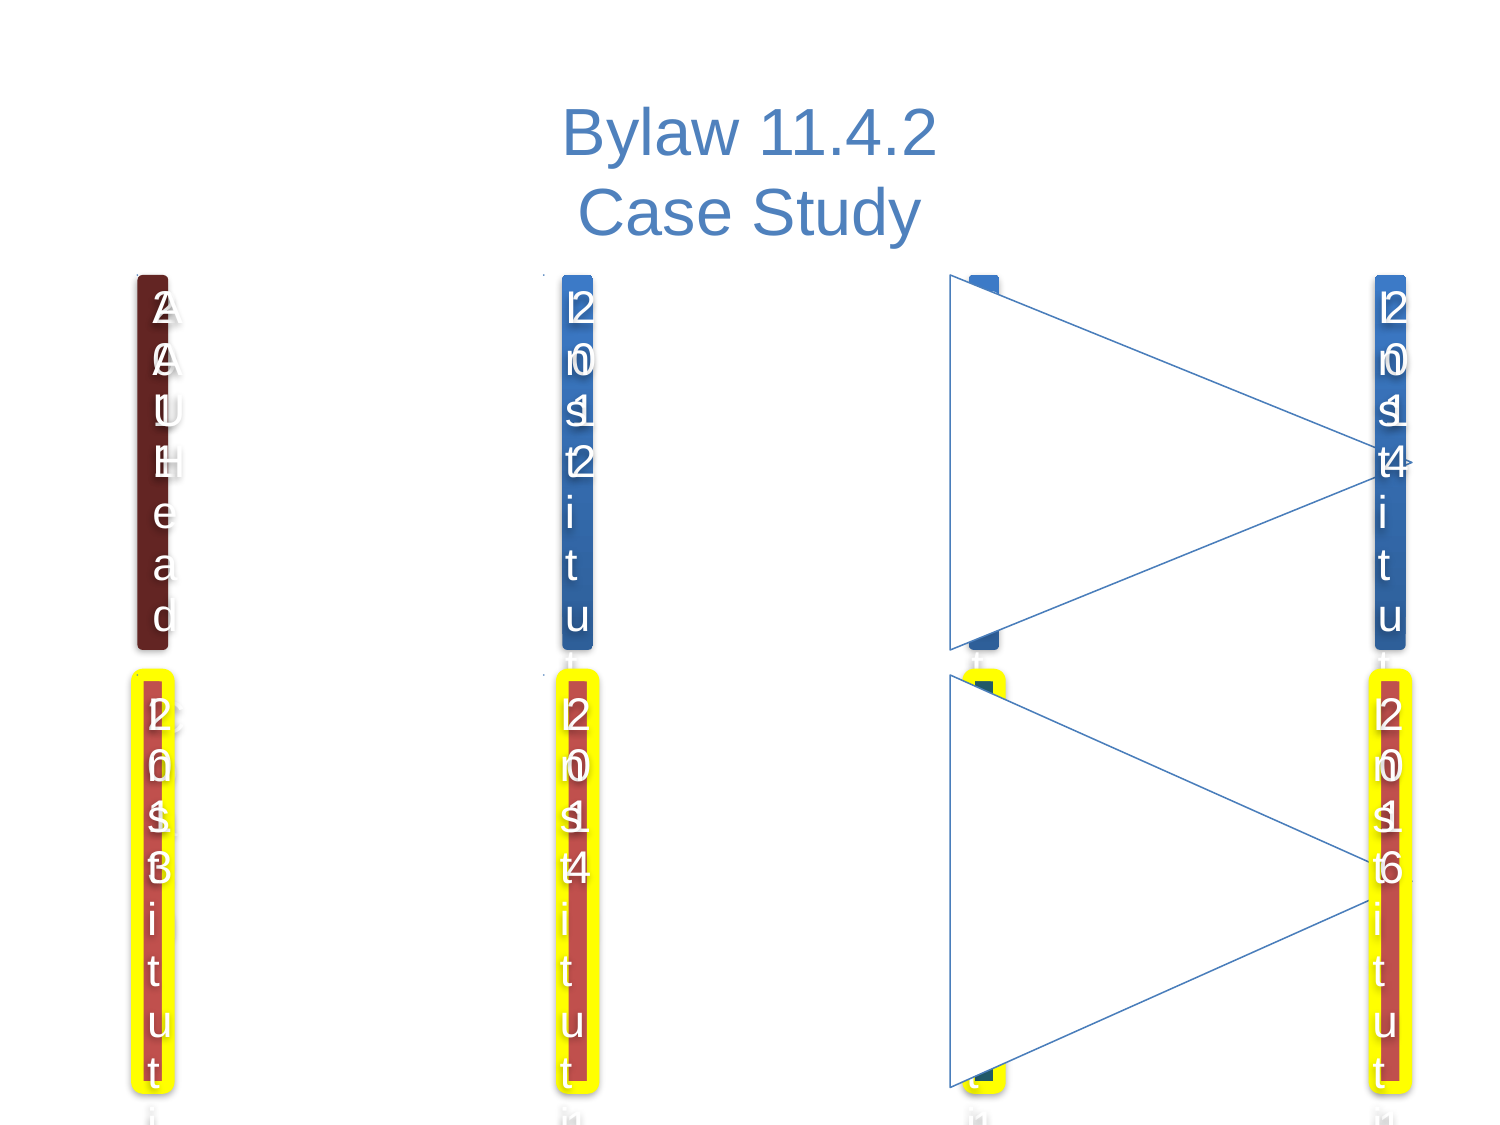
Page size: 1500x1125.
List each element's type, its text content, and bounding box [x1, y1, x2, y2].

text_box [137, 674, 1376, 1088]
title Bylaw 11.4.2 Case Study [75, 75, 1425, 263]
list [137, 274, 1376, 651]
